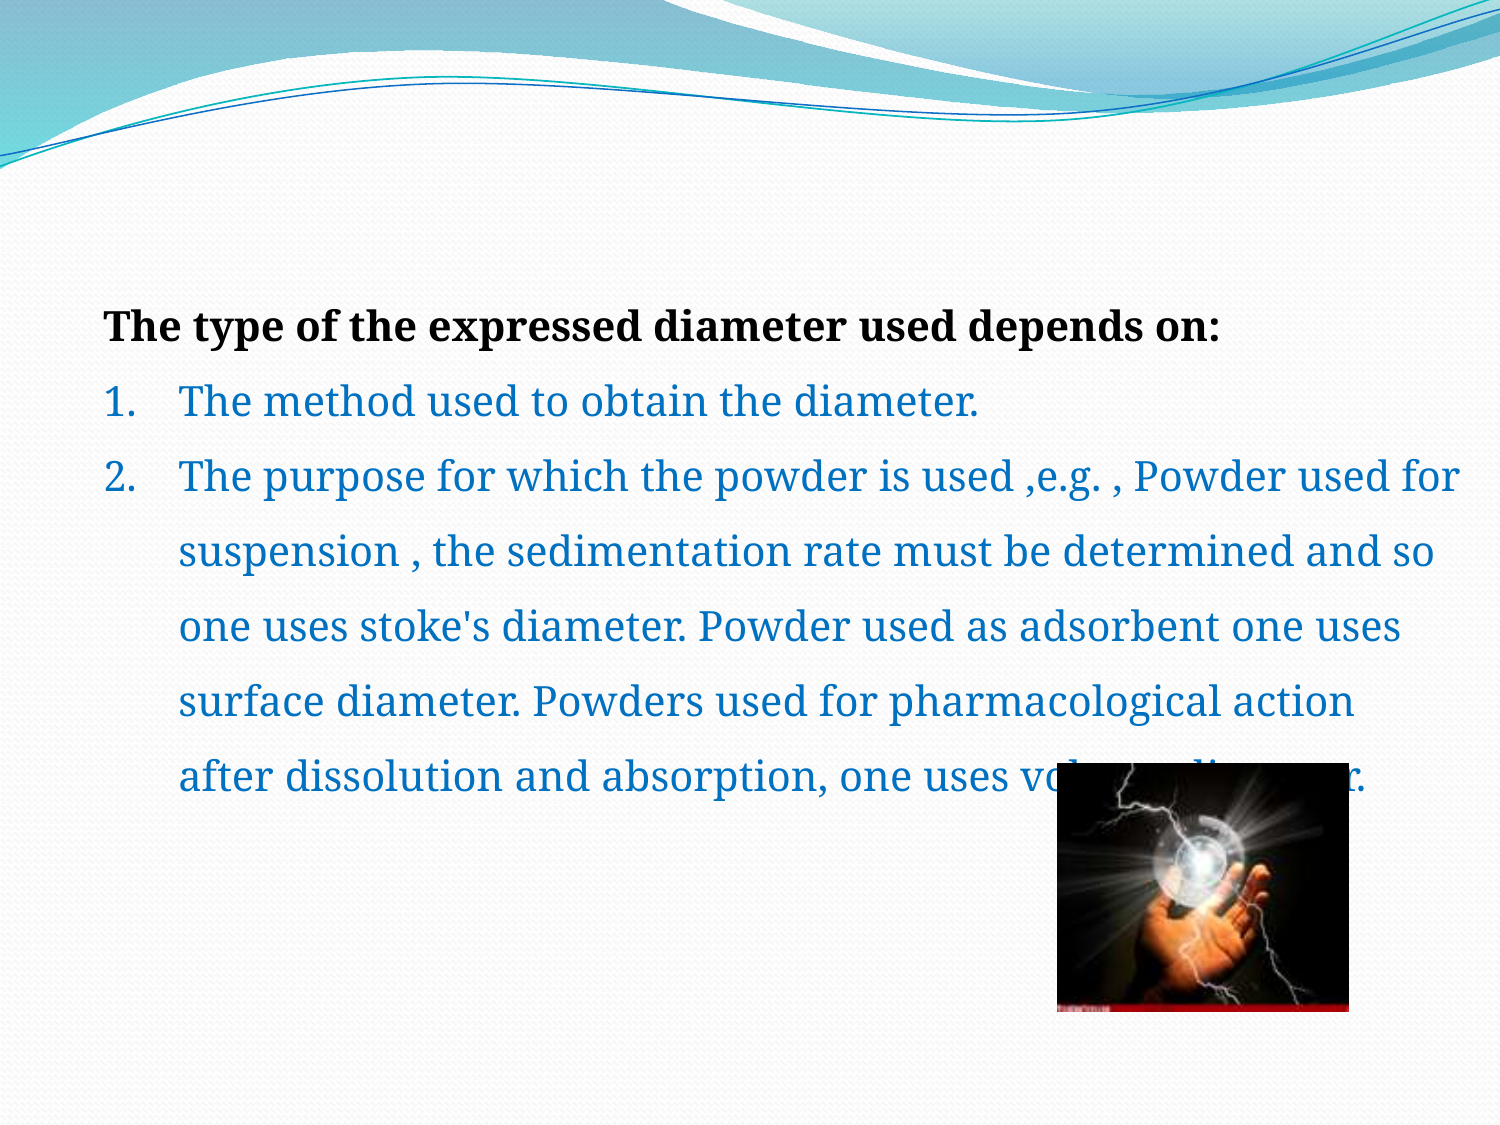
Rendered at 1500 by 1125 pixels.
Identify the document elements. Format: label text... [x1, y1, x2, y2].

text_box The type of the expressed diameter used depends on: The method used to obtain the diameter. The purpose for which the powder is used ,e.g. , Powder used for suspension , the sedimentation rate must be determined and so one uses stoke's diameter. Powder used as adsorbent one uses surface diameter. Powders used for pharmacological action after dissolution and absorption, one uses volume diameter. [88, 267, 1477, 882]
picture [1056, 762, 1350, 1012]
